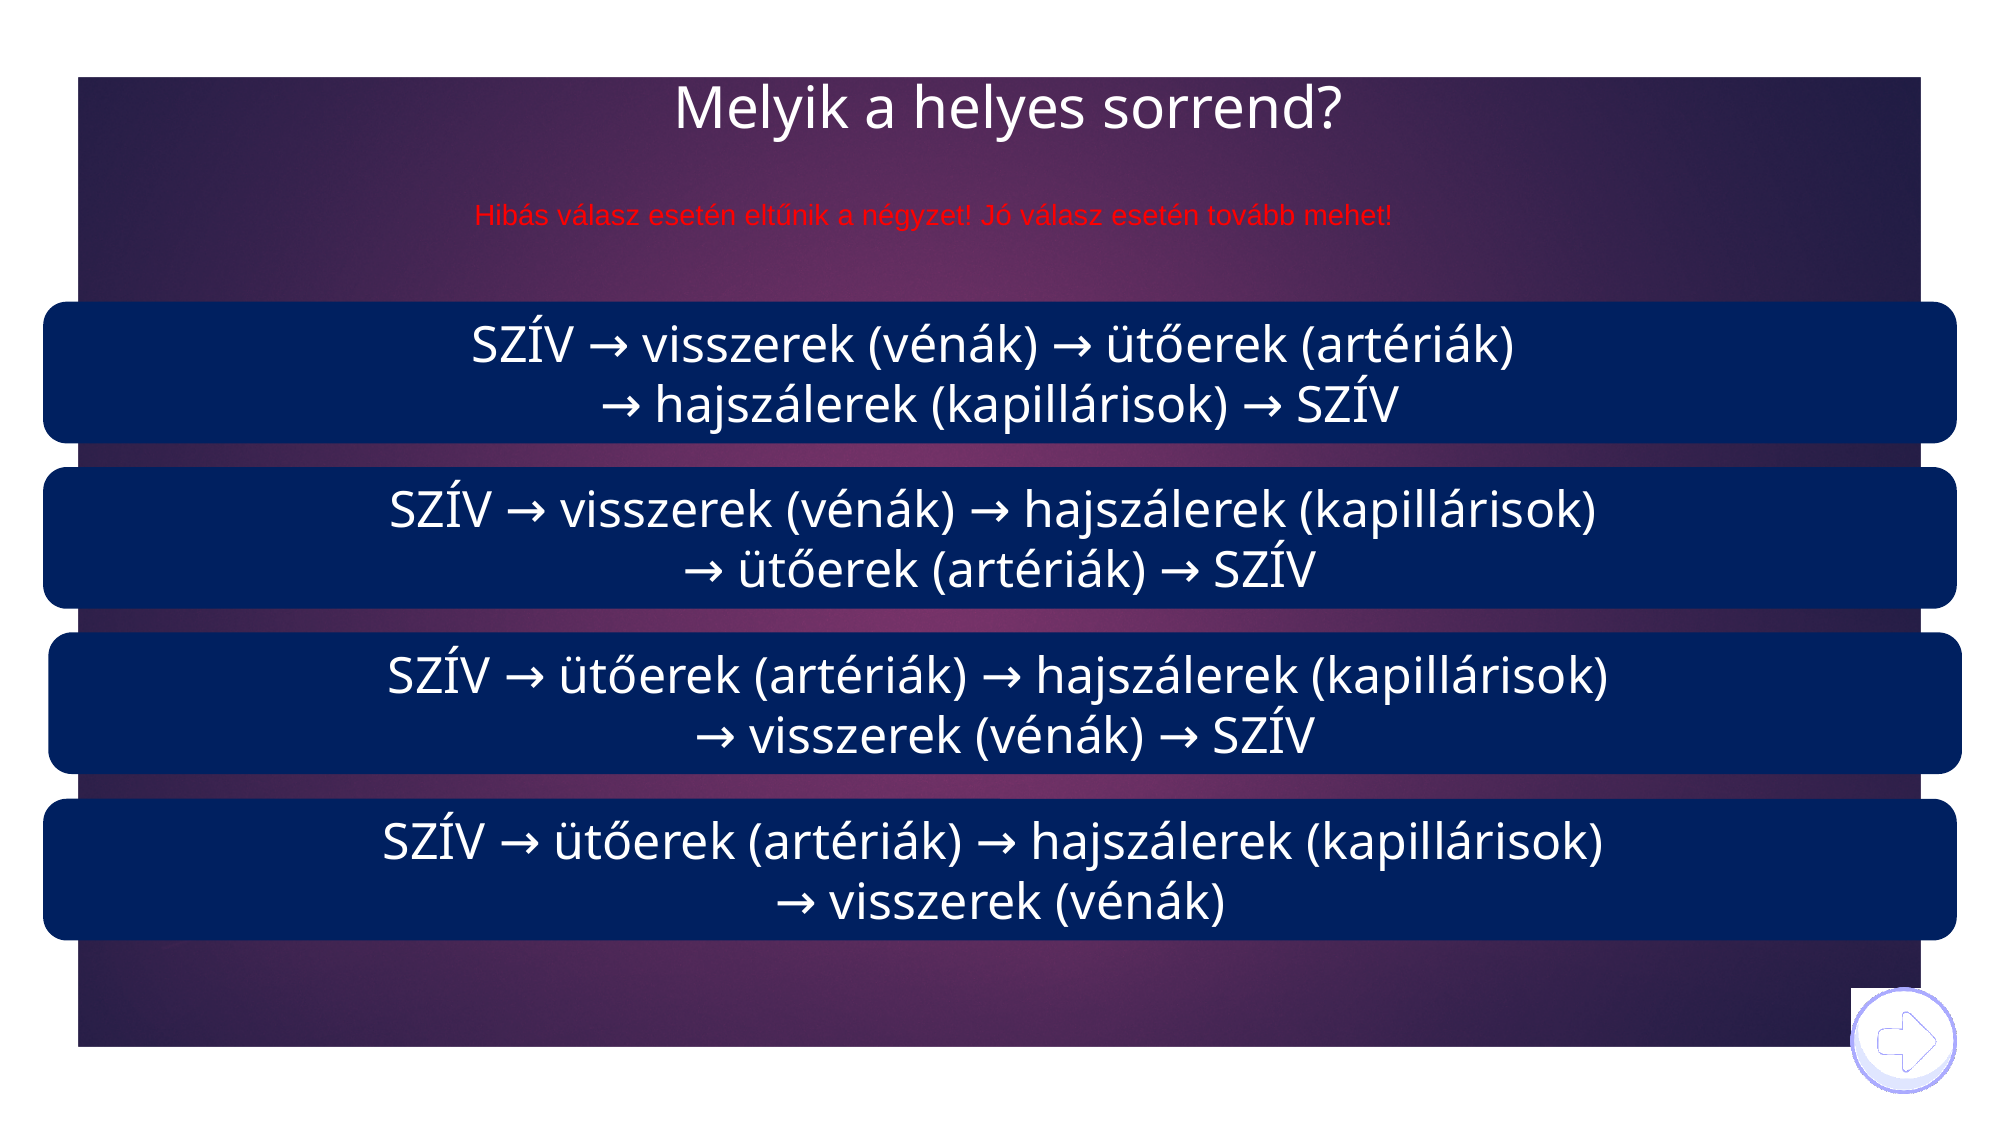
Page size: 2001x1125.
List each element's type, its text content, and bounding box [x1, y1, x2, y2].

text_box SZÍV → visszerek (vénák) → hajszálerek (kapillárisok) → ütőerek (artériák) → SZÍV [43, 467, 1957, 609]
text_box SZÍV → ütőerek (artériák) → hajszálerek (kapillárisok) → visszerek (vénák) → SZÍV [48, 632, 1962, 775]
text_box SZÍV → visszerek (vénák) → ütőerek (artériák) → hajszálerek (kapillárisok) → SZÍV [43, 301, 1957, 444]
text_box Melyik a helyes sorrend? [53, 27, 1962, 183]
picture [1850, 987, 1957, 1095]
text_box SZÍV → ütőerek (artériák) → hajszálerek (kapillárisok) → visszerek (vénák) [43, 798, 1957, 941]
text_box Hibás válasz esetén eltűnik a négyzet! Jó válasz esetén tovább mehet! [459, 188, 1551, 239]
